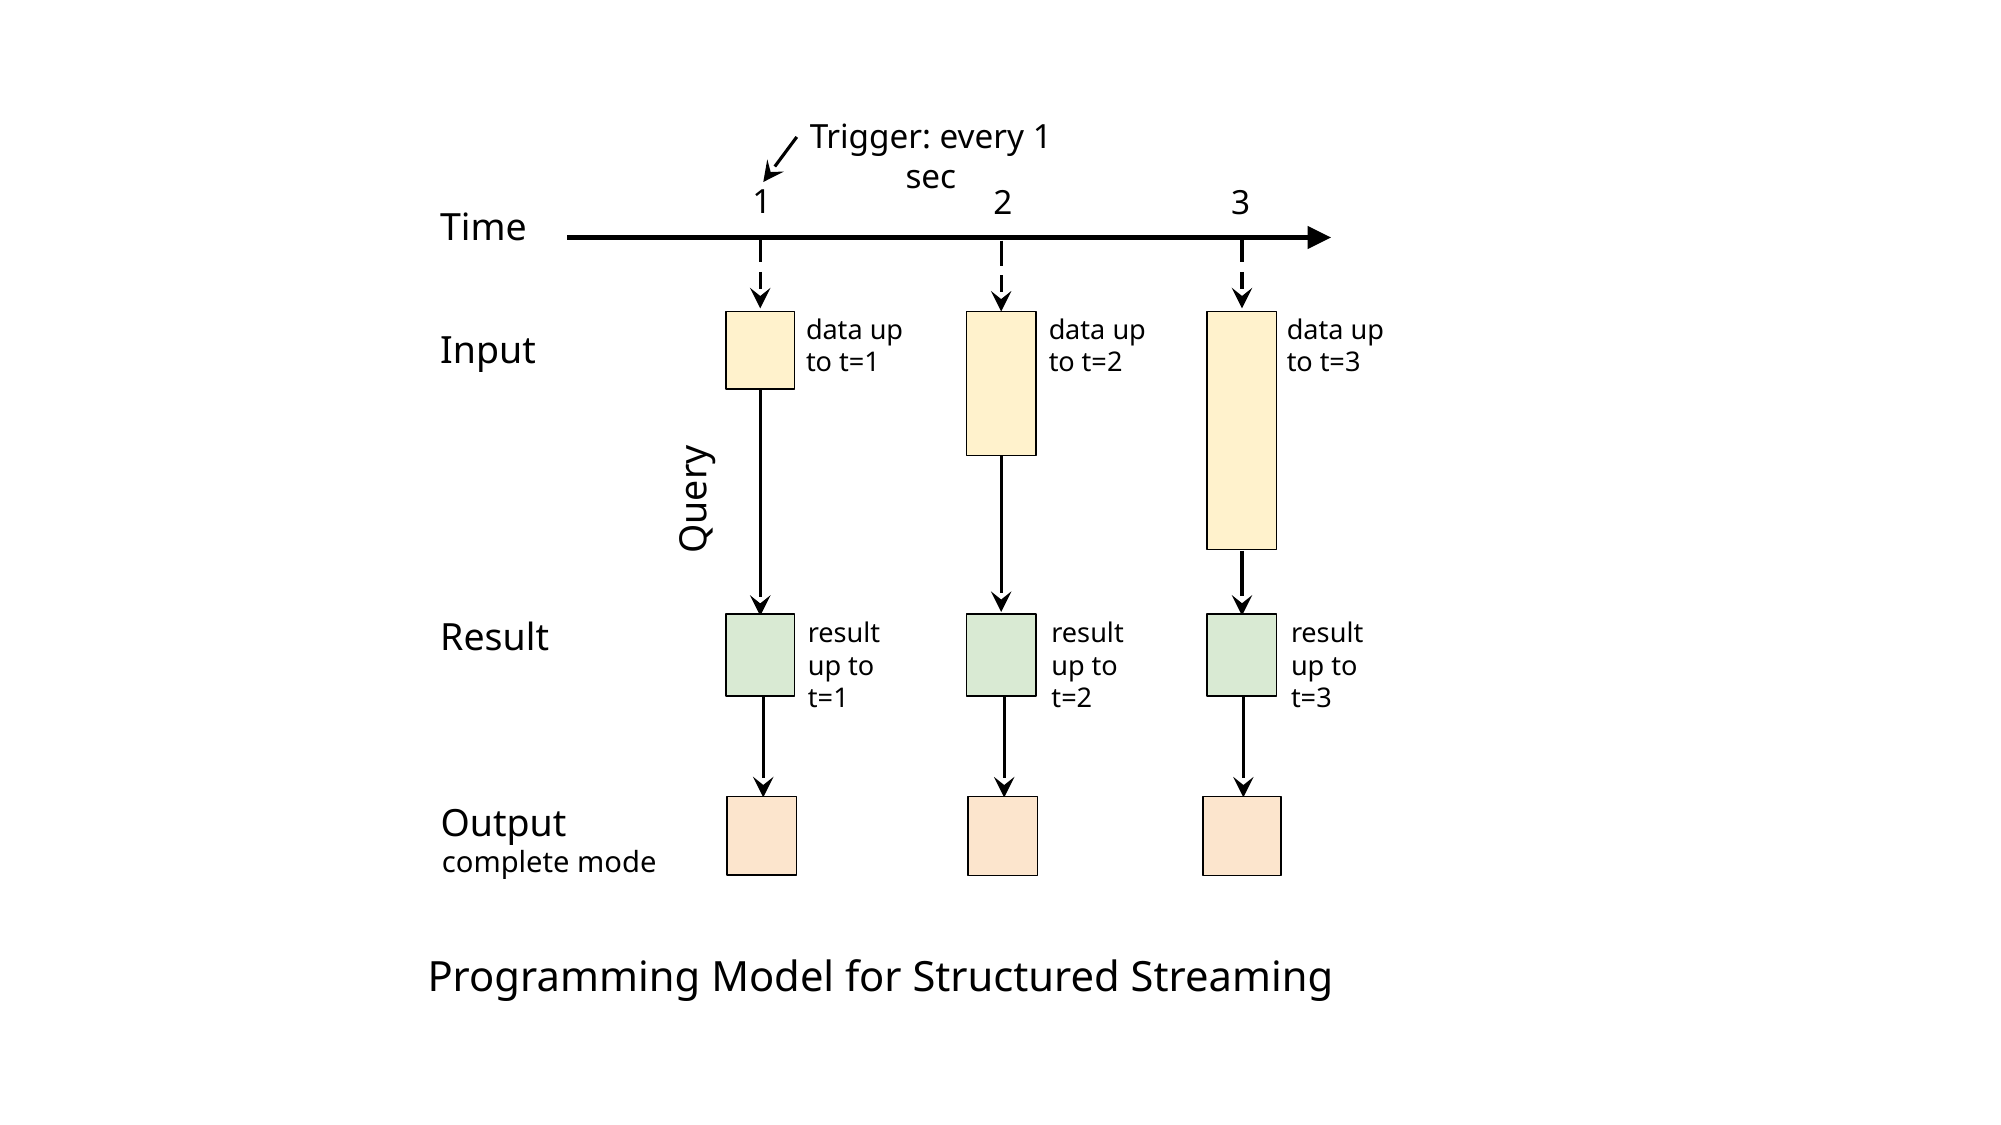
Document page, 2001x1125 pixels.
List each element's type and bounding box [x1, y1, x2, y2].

text_box [763, 99, 1083, 182]
text_box [113, 66, 1700, 1049]
